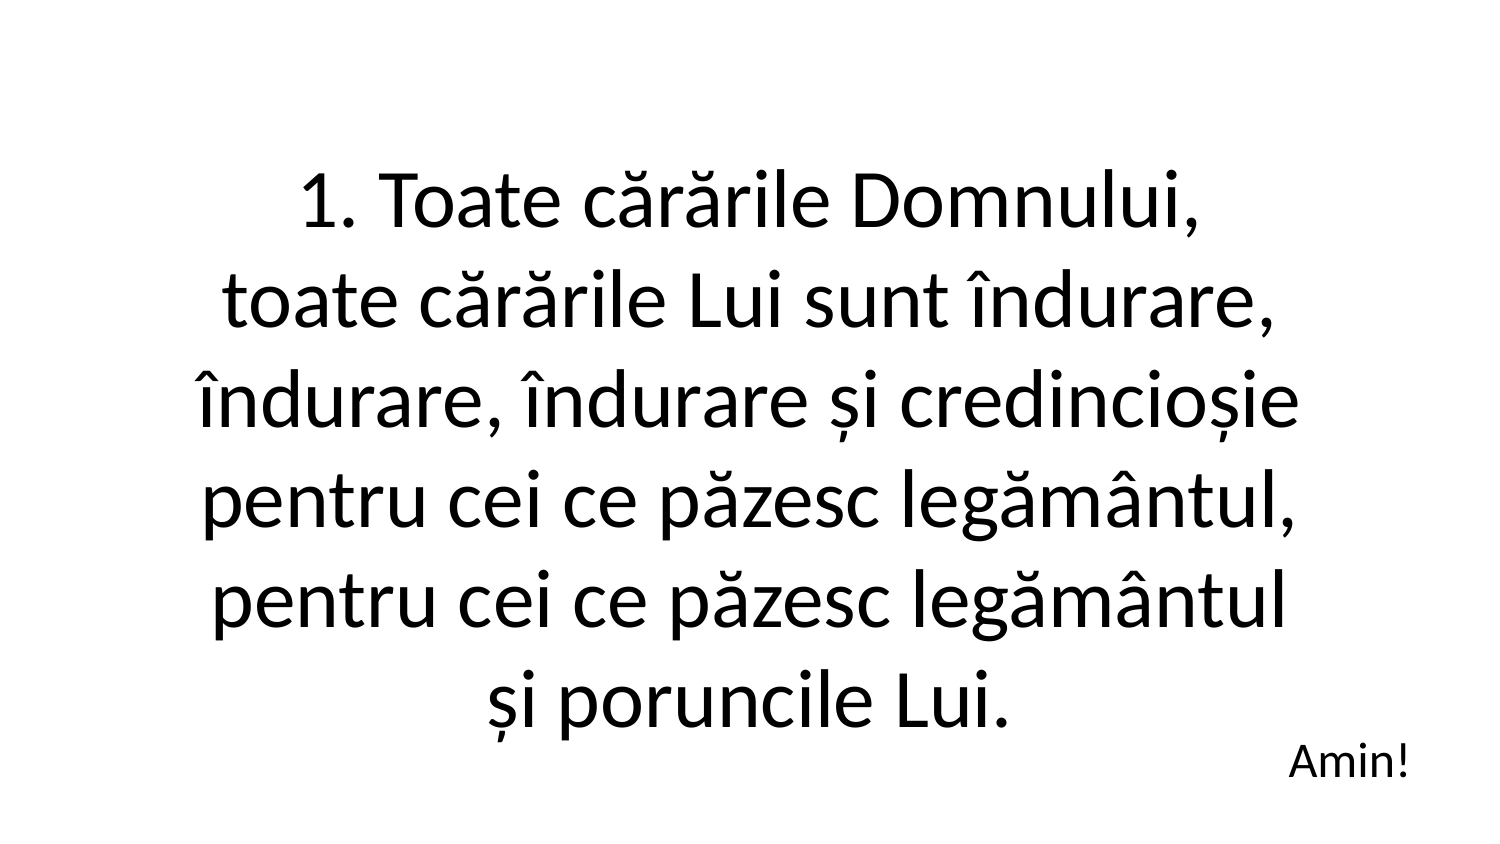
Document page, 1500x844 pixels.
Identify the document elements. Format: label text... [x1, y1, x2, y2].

text_box 1. Toate cărările Domnului, toate cărările Lui sunt îndurare, îndurare, îndurare și credincioșie pentru cei ce păzesc legământul, pentru cei ce păzesc legământul și poruncile Lui. [182, 92, 1318, 752]
text_box Amin! [1273, 674, 1427, 795]
